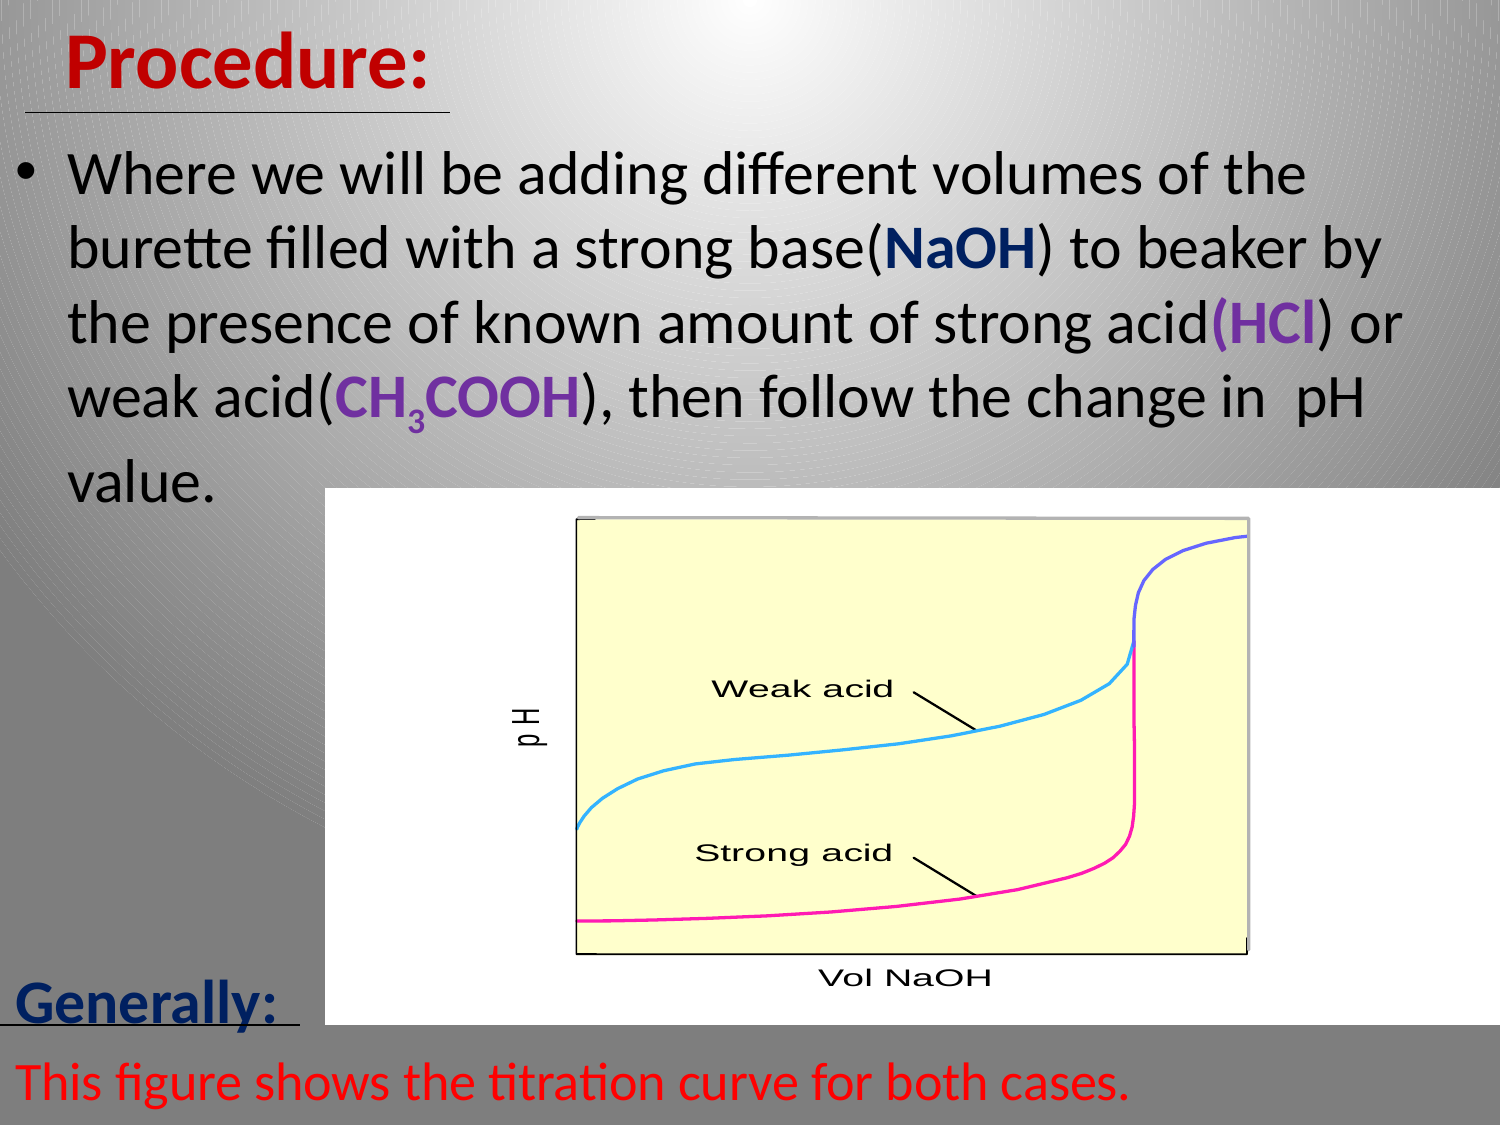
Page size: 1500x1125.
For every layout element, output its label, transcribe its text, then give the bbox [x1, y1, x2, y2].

list Where we will be adding different volumes of the burette filled with a strong base(NaOH) to beaker by the presence of known amount of strong acid(HCl) or weak acid(CH3COOH), then follow the change in pH value. Generally: This figure shows the titration curve for both cases. [0, 125, 1463, 1125]
title Procedure: [50, 0, 1500, 113]
picture [324, 487, 1500, 1026]
